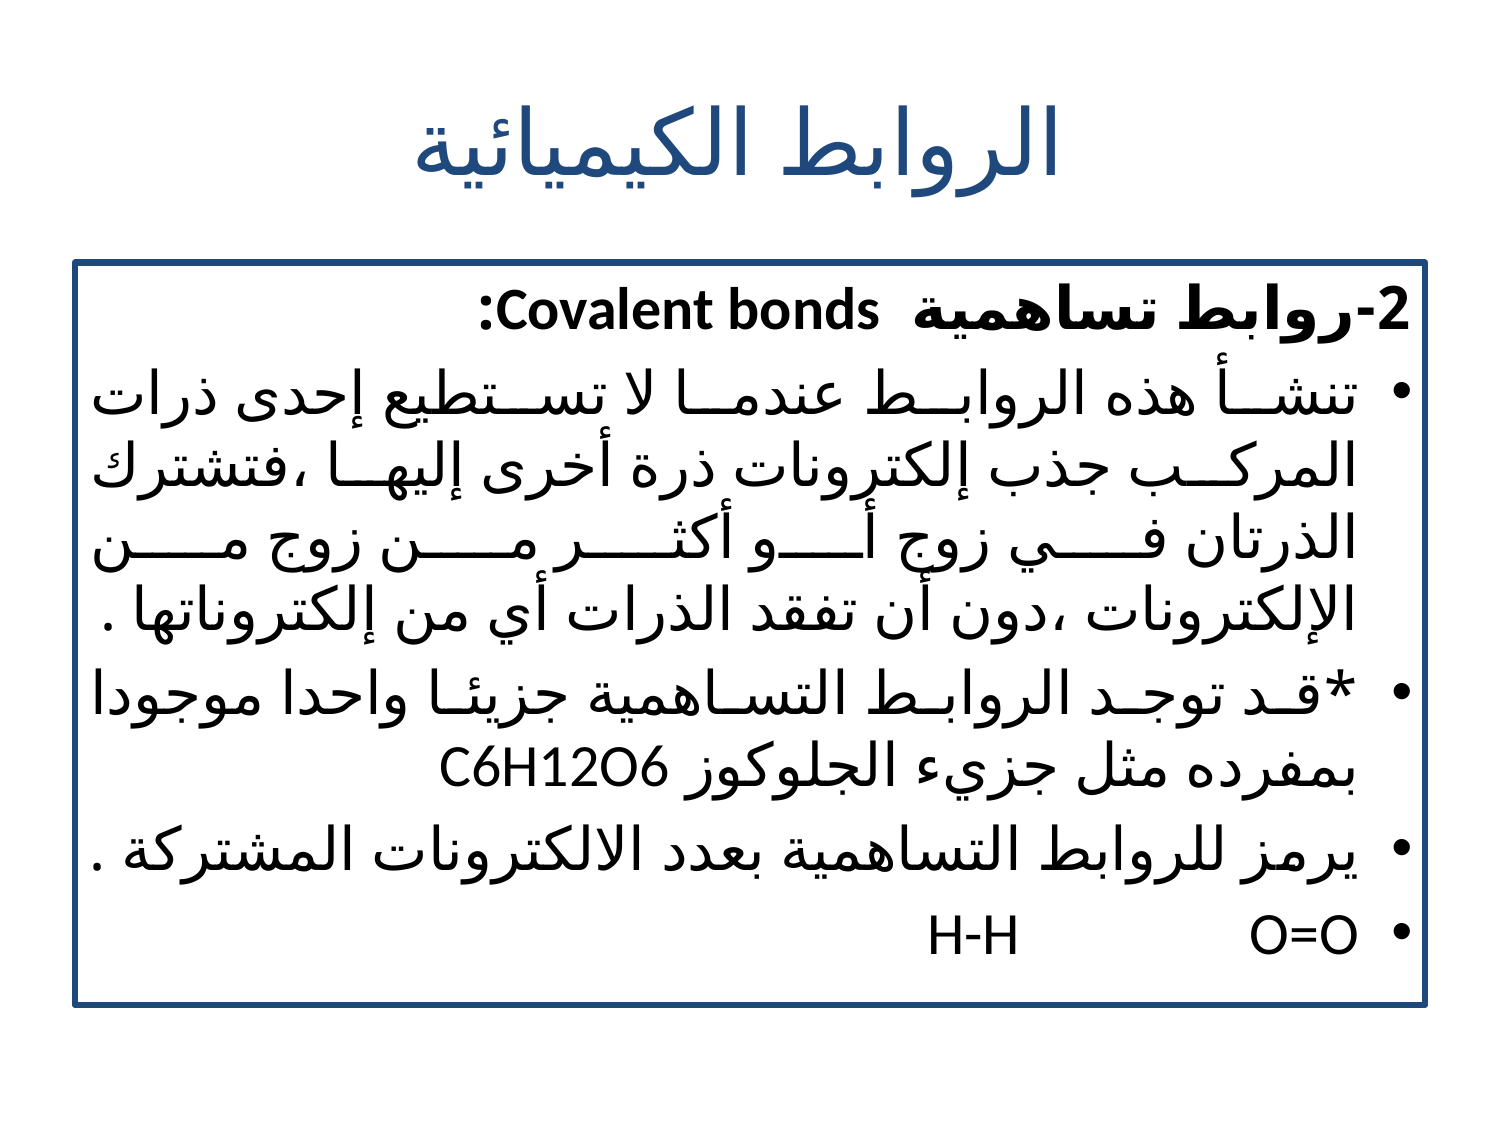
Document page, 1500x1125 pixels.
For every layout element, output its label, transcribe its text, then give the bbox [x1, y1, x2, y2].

list 2-روابط تساهمية Covalent bonds: تنشأ هذه الروابط عندما لا تستطيع إحدى ذرات المركب جذب إلكترونات ذرة أخرى إليها ،فتشترك الذرتان في زوج أو أكثر من زوج من الإلكترونات ،دون أن تفقد الذرات أي من إلكتروناتها . *قد توجد الروابط التساهمية جزيئا واحدا موجودا بمفرده مثل جزيء الجلوكوز C6H12O6 يرمز للروابط التساهمية بعدد الالكترونات المشتركة . H-H O=O [75, 262, 1425, 1005]
title الروابط الكيميائية [75, 45, 1425, 233]
